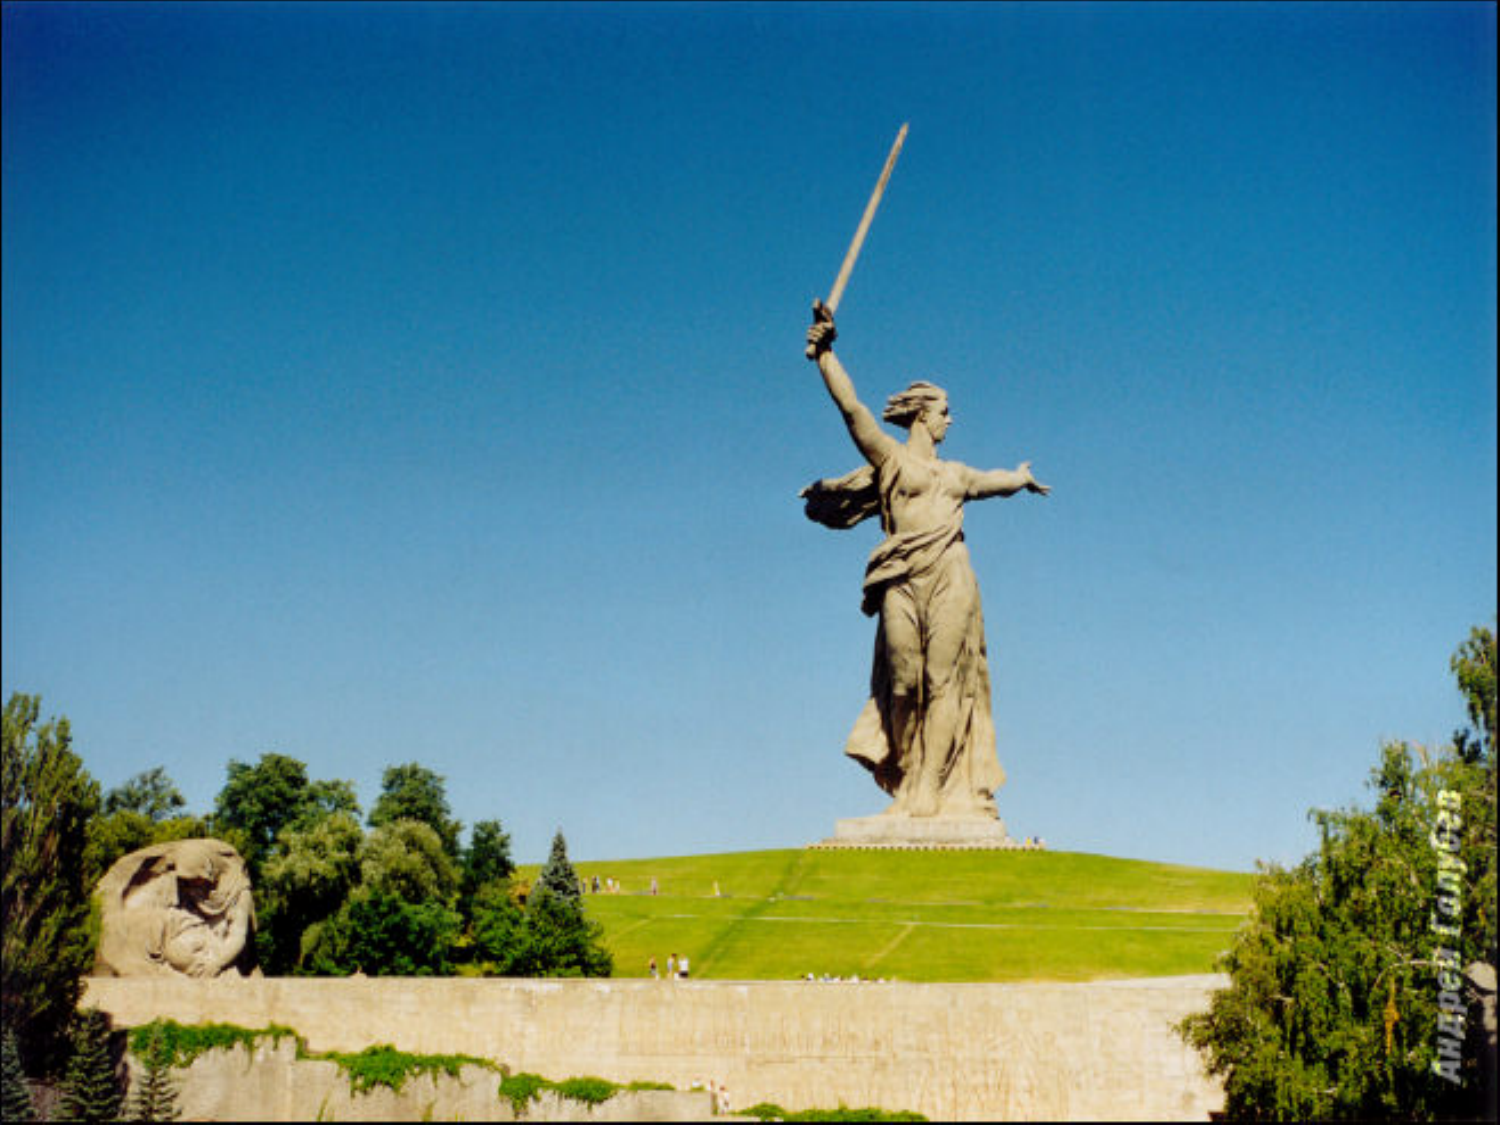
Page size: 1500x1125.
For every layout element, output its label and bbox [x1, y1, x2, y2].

list [0, 0, 1500, 1125]
